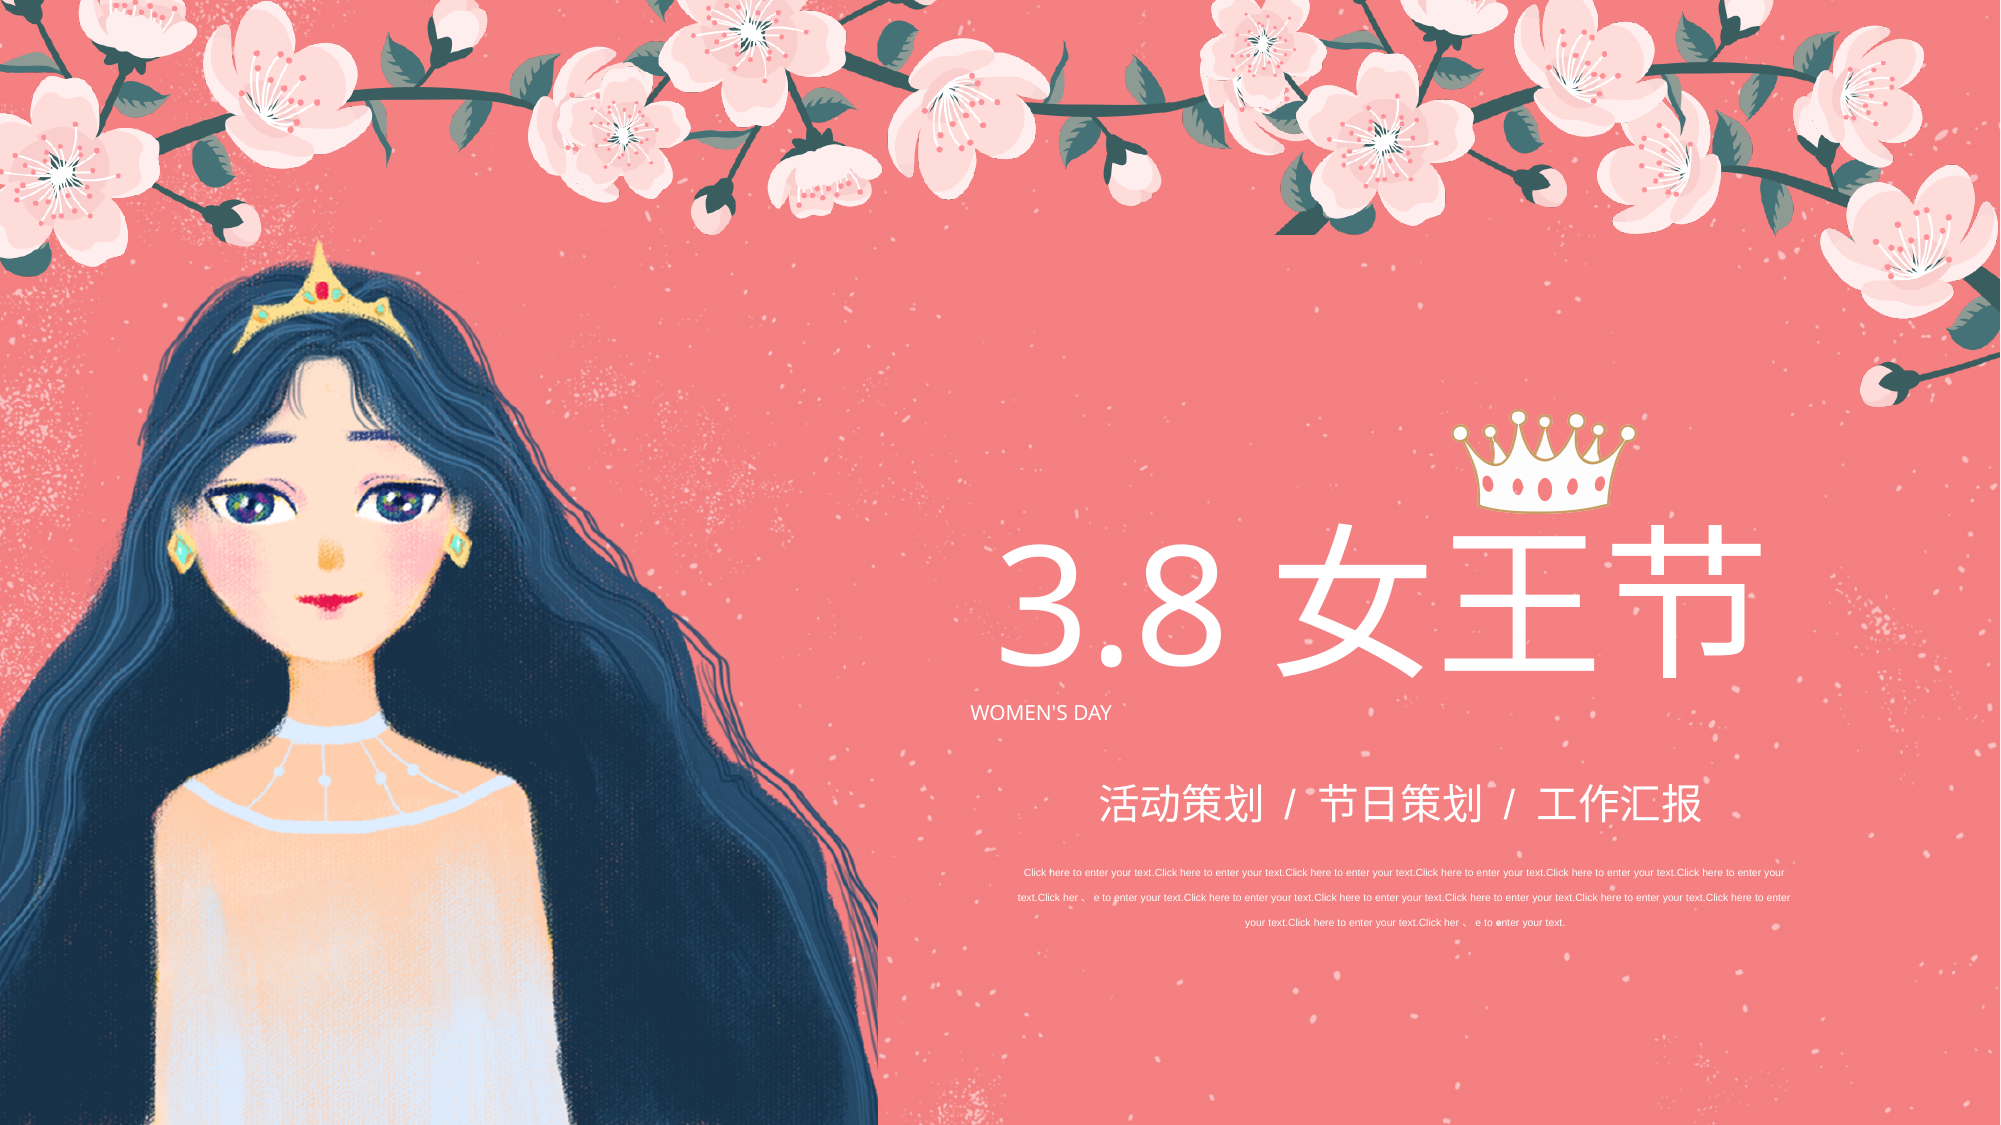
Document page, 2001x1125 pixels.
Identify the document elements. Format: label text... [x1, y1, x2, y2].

text_box Click here to enter your text.Click here to enter your text.Click here to enter your text.Click here to enter your text.Click here to enter your text.Click here to enter your text.Click her、e to enter your text.Click here to enter your text.Click here to enter your text.Click here to enter your text.Click here to enter your text.Click here to enter your text.Click here to enter your text.Click her、e to enter your text. [1001, 847, 1810, 935]
text_box 活动策划 / 节日策划 / 工作汇报 [1001, 722, 1810, 835]
picture [0, 0, 2001, 1125]
text_box Women's Day [955, 692, 1798, 733]
text_box 3.8女王节 [878, 491, 1887, 706]
